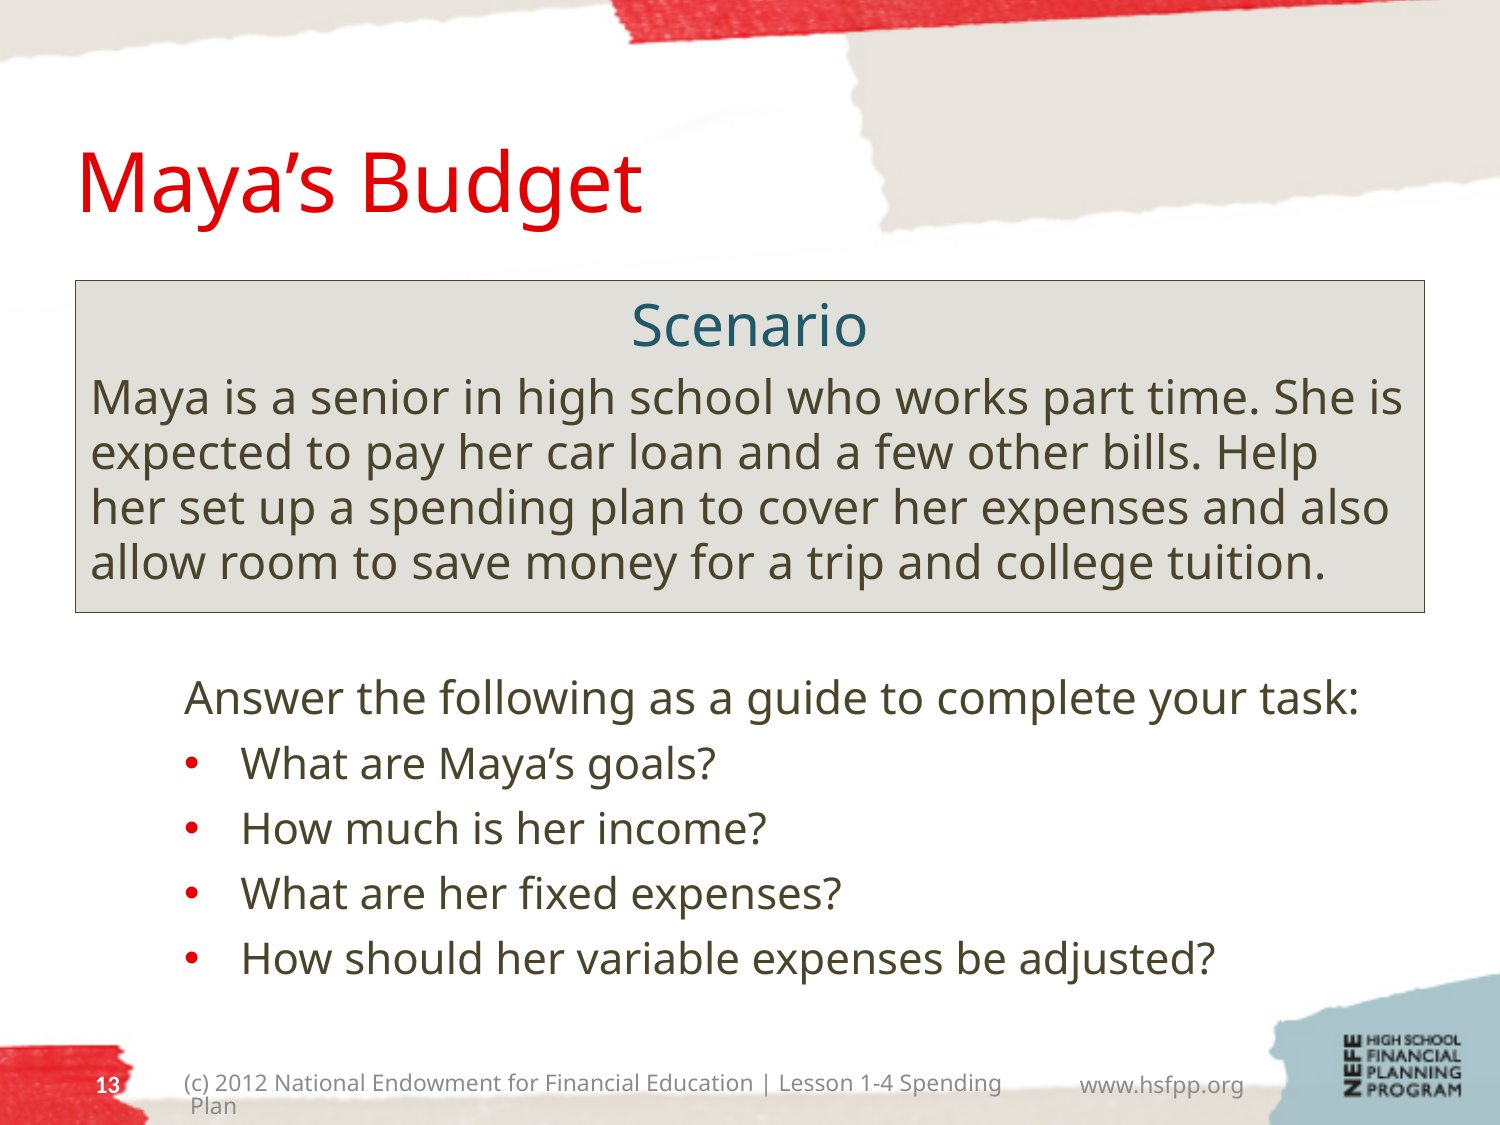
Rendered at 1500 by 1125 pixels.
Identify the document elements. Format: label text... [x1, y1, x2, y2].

title Maya’s Budget [75, 78, 858, 280]
list Scenario Maya is a senior in high school who works part time. She is expected to pay her car loan and a few other bills. Help her set up a spending plan to cover her expenses and also allow room to save money for a trip and college tuition. [75, 280, 1425, 613]
footer (c) 2012 National Endowment for Financial Education | Lesson 1-4 Spending Plan [169, 1043, 1024, 1125]
text_box Answer the following as a guide to complete your task: What are Maya’s goals? How much is her income? What are her fixed expenses? How should her variable expenses be adjusted? [169, 649, 1425, 1043]
slide_number www.hsfpp.org [1024, 1043, 1260, 1125]
picture [0, 0, 1500, 1125]
slide_number 12 [75, 1042, 141, 1125]
